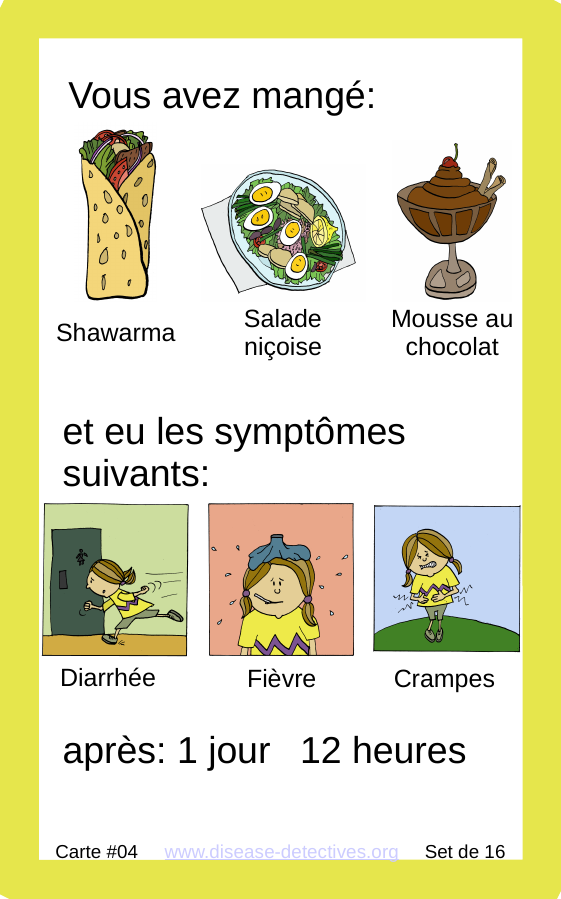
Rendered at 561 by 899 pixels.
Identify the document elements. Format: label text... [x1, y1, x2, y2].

picture [200, 164, 366, 302]
picture [392, 140, 513, 302]
picture [207, 501, 355, 657]
text_box Mousse au chocolat [372, 296, 532, 368]
picture [372, 505, 521, 654]
text_box Diarrhée [37, 661, 179, 699]
text_box Salade niçoise [218, 310, 349, 368]
text_box Crampes [373, 661, 516, 699]
picture [41, 501, 190, 657]
text_box [18, 17, 544, 881]
text_box Shawarma [30, 310, 202, 354]
text_box Fièvre [210, 665, 353, 699]
text_box Carte #04 www.disease-detectives.org Set de 16 [35, 832, 525, 869]
picture [74, 122, 157, 302]
